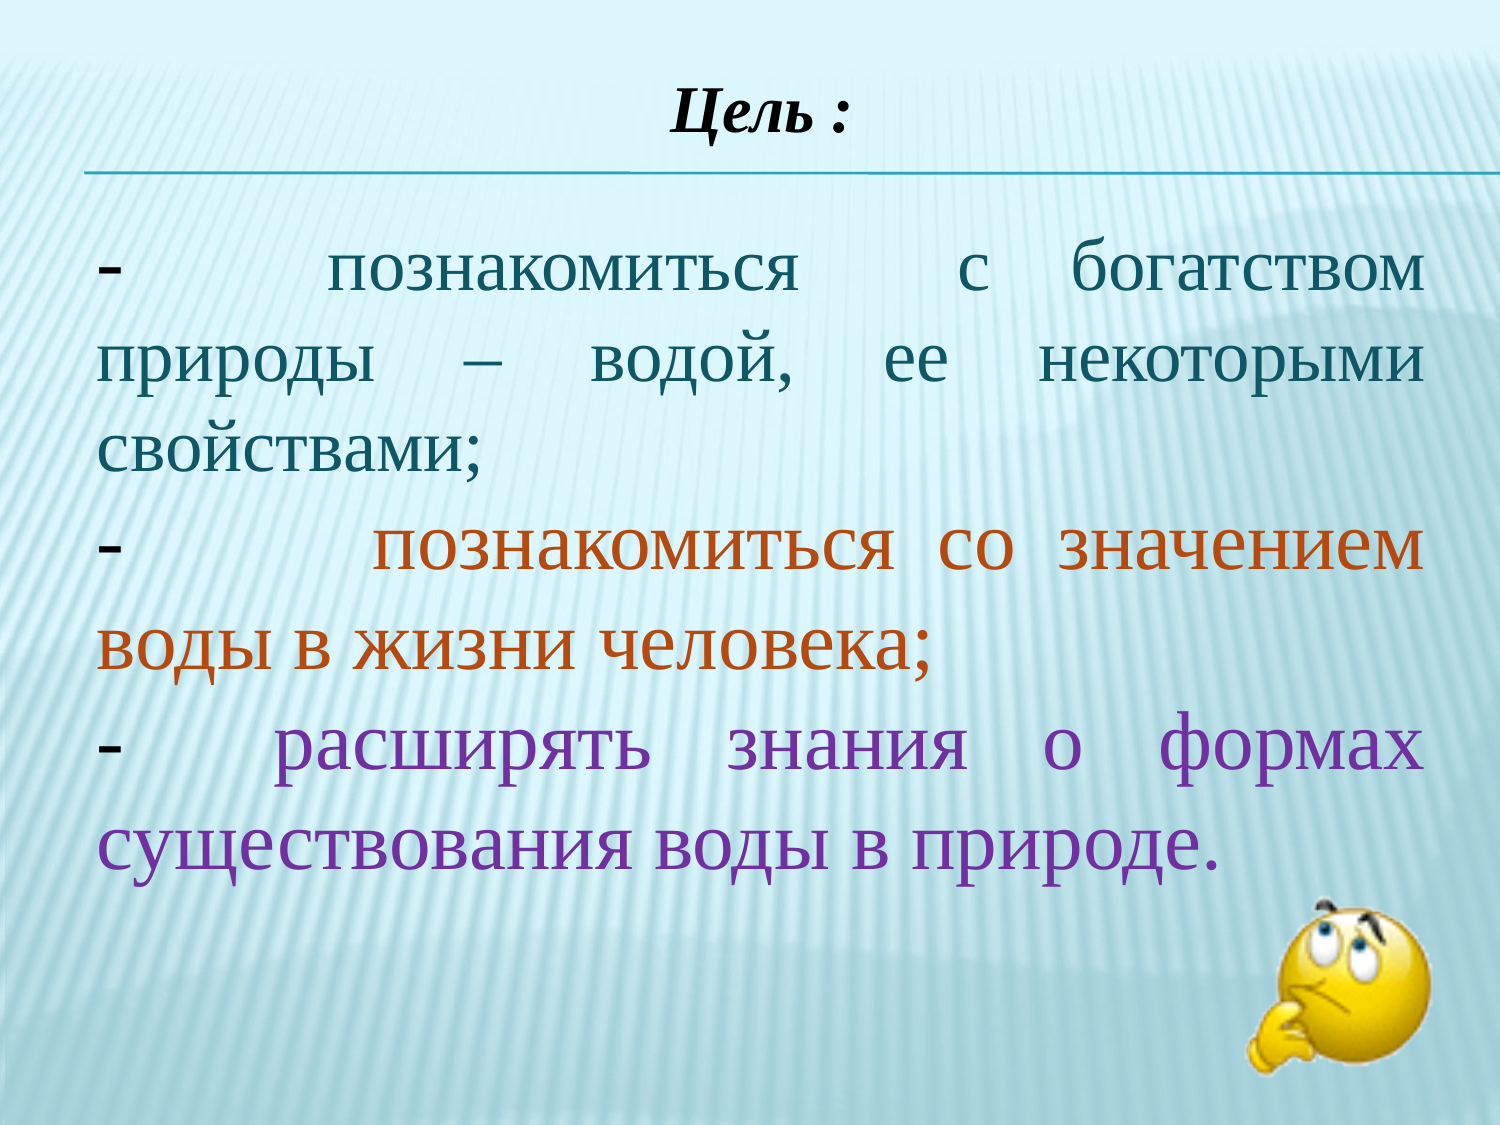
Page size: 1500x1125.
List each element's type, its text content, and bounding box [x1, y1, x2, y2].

text_box - познакомиться с богатством природы – водой, ее некоторыми свойствами; - познакомиться со значением воды в жизни человека; - расширять знания o формах существования воды в природе. [82, 199, 1442, 894]
picture [1222, 810, 1448, 1095]
list Цель : [50, 58, 1475, 998]
